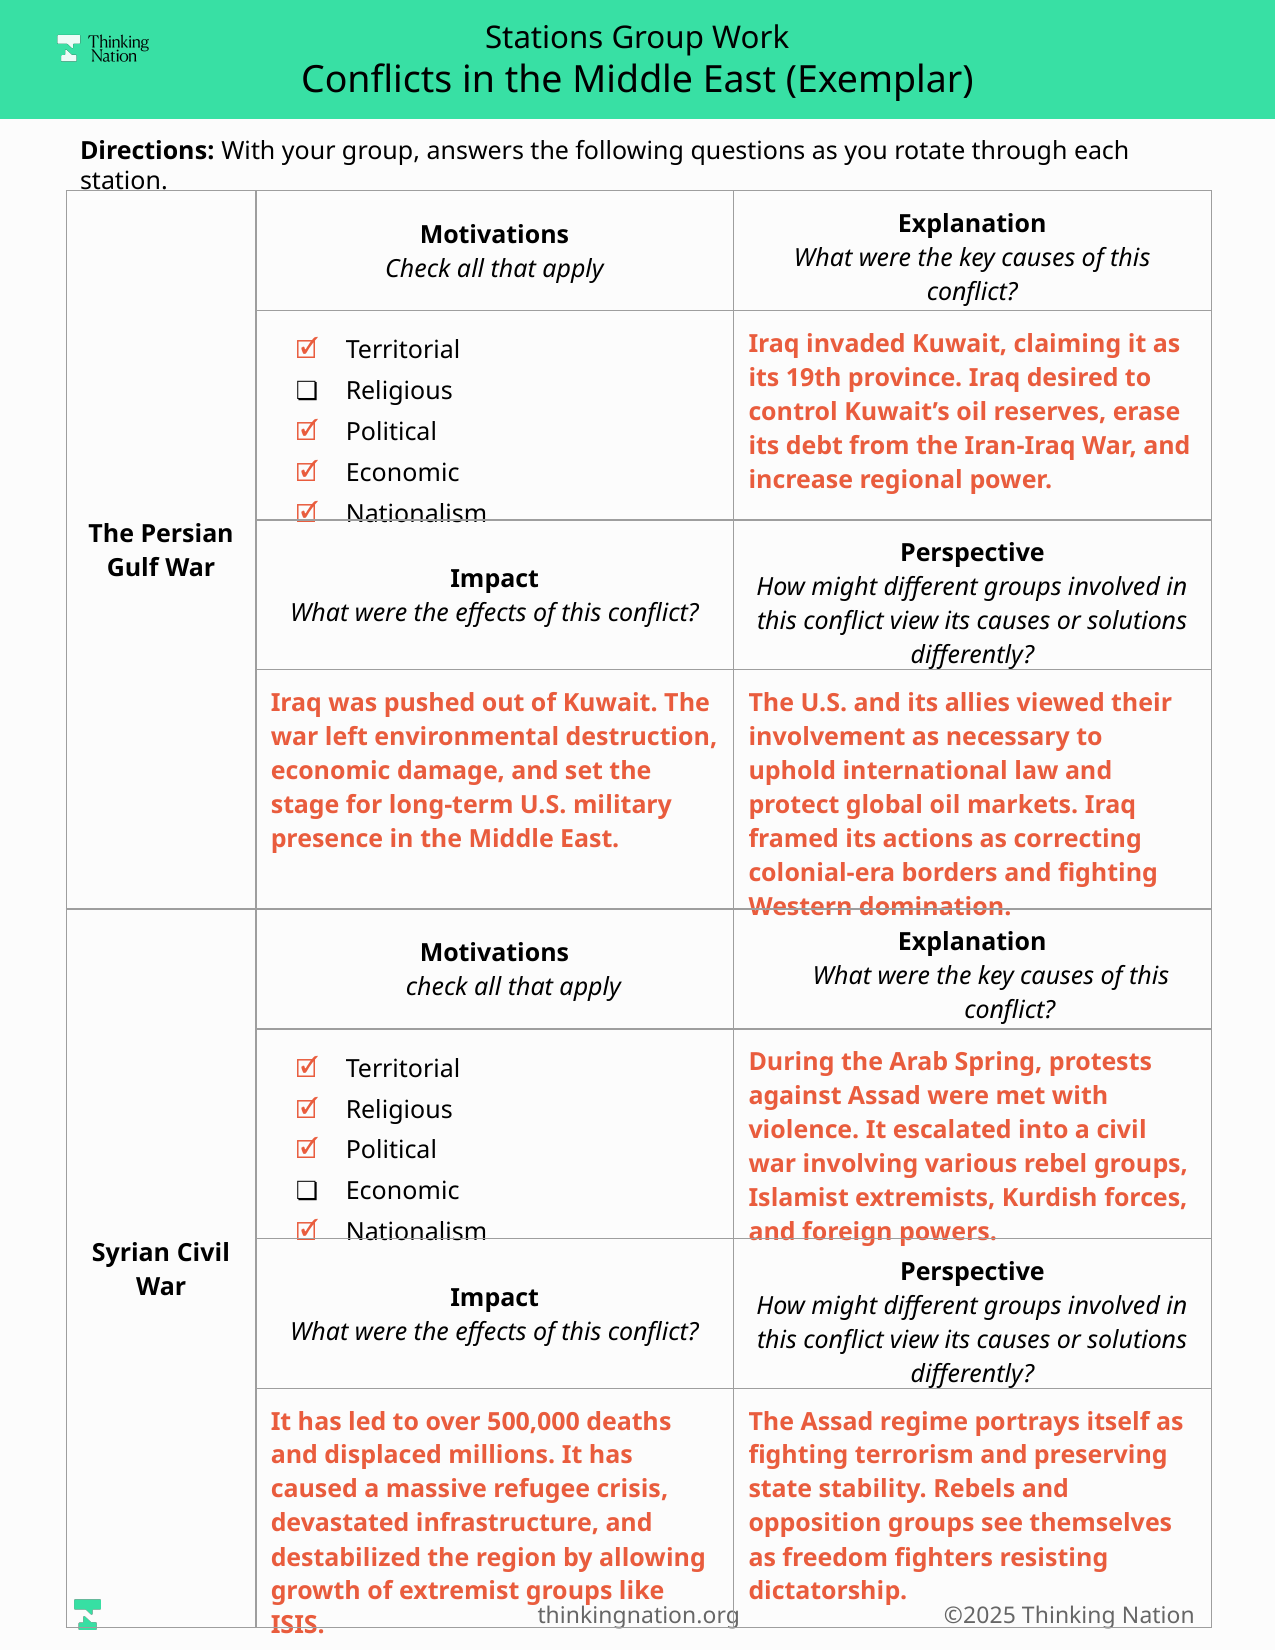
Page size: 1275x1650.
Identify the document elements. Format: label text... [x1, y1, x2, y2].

table_cell Territorial Religious Political Economic Nationalism [257, 1030, 733, 1238]
table_cell Iraq invaded Kuwait, claiming it as its 19th province. Iraq desired to control Kuwait’s oil reserves, erase its debt from the Iran-Iraq War, and increase regional power. [734, 311, 1211, 519]
table_cell Territorial Religious Political Economic Nationalism [257, 311, 733, 519]
picture [47, 26, 152, 71]
table_cell Explanation What were the key causes of this conflict? [734, 910, 1211, 1028]
table_cell Impact What were the effects of this conflict? [257, 521, 733, 669]
text_box thinkingnation.org [488, 1628, 790, 1636]
table_cell Syrian Civil War [67, 910, 255, 1627]
table_cell Perspective How might different groups involved in this conflict view its causes or solutions differently? [734, 1239, 1211, 1388]
table_cell Impact What were the effects of this conflict? [257, 1239, 733, 1388]
table_cell The U.S. and its allies viewed their involvement as necessary to uphold international law and protect global oil markets. Iraq framed its actions as correcting colonial-era borders and fighting Western domination. [734, 670, 1211, 908]
table_header The Persian Gulf War [67, 191, 255, 908]
table_cell Motivations check all that apply [257, 910, 733, 1028]
table_header Explanation What were the key causes of this conflict? [734, 191, 1211, 310]
text_box Stations Group Work Conflicts in the Middle East (Exemplar) [0, 0, 1275, 119]
table_cell The Assad regime portrays itself as fighting terrorism and preserving state stability. Rebels and opposition groups see themselves as freedom fighters resisting dictatorship. [734, 1389, 1211, 1627]
table_cell It has led to over 500,000 deaths and displaced millions. It has caused a massive refugee crisis, devastated infrastructure, and destabilized the region by allowing growth of extremist groups like ISIS. [257, 1389, 733, 1627]
table_cell Perspective How might different groups involved in this conflict view its causes or solutions differently? [734, 521, 1211, 669]
table_cell Iraq was pushed out of Kuwait. The war left environmental destruction, economic damage, and set the stage for long-term U.S. military presence in the Middle East. [257, 670, 733, 908]
table_header Motivations Check all that apply [257, 191, 733, 310]
picture [65, 1592, 109, 1636]
table_cell During the Arab Spring, protests against Assad were met with violence. It escalated into a civil war involving various rebel groups, Islamist extremists, Kurdish forces, and foreign powers. [734, 1030, 1211, 1238]
text_box Directions: With your group, answers the following questions as you rotate through each station. [65, 120, 1210, 190]
text_box ©2025 Thinking Nation [909, 1628, 1211, 1636]
